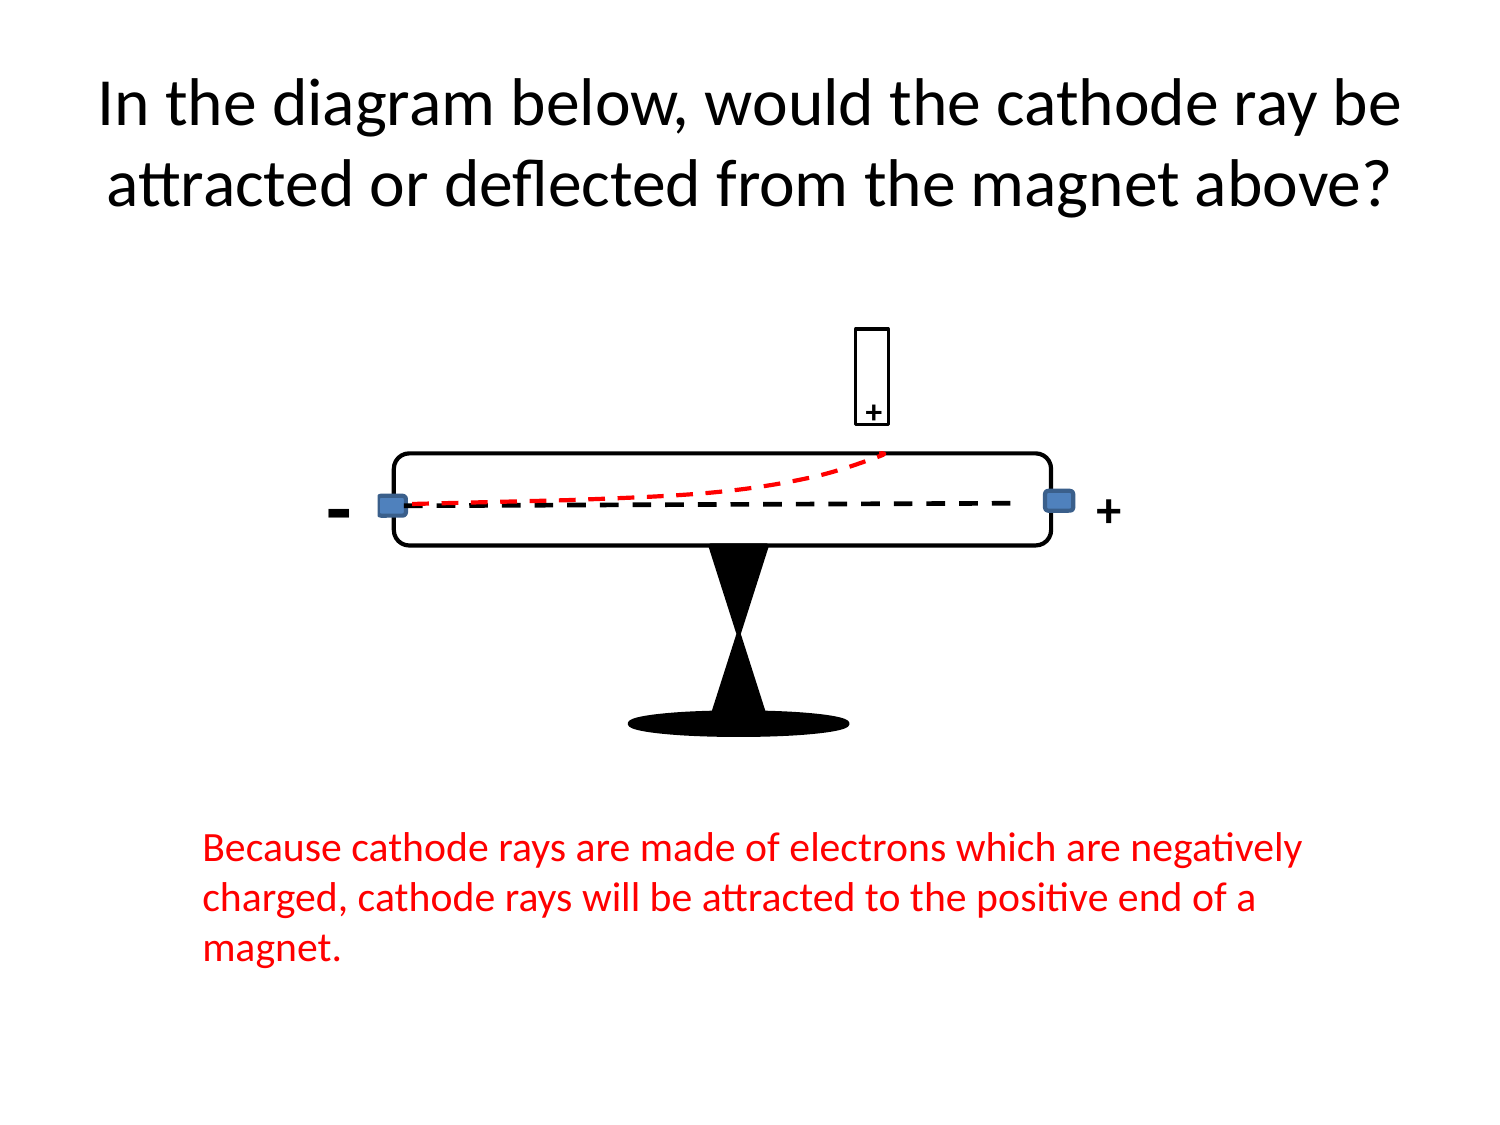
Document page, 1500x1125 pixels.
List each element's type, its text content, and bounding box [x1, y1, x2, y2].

text_box + [850, 376, 903, 429]
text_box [310, 431, 1149, 736]
text_box [853, 327, 890, 426]
text_box Because cathode rays are made of electrons which are negatively charged, cathode rays will be attracted to the positive end of a magnet. [187, 812, 1400, 978]
title In the diagram below, would the cathode ray be attracted or deflected from the magnet above? [75, 45, 1425, 233]
